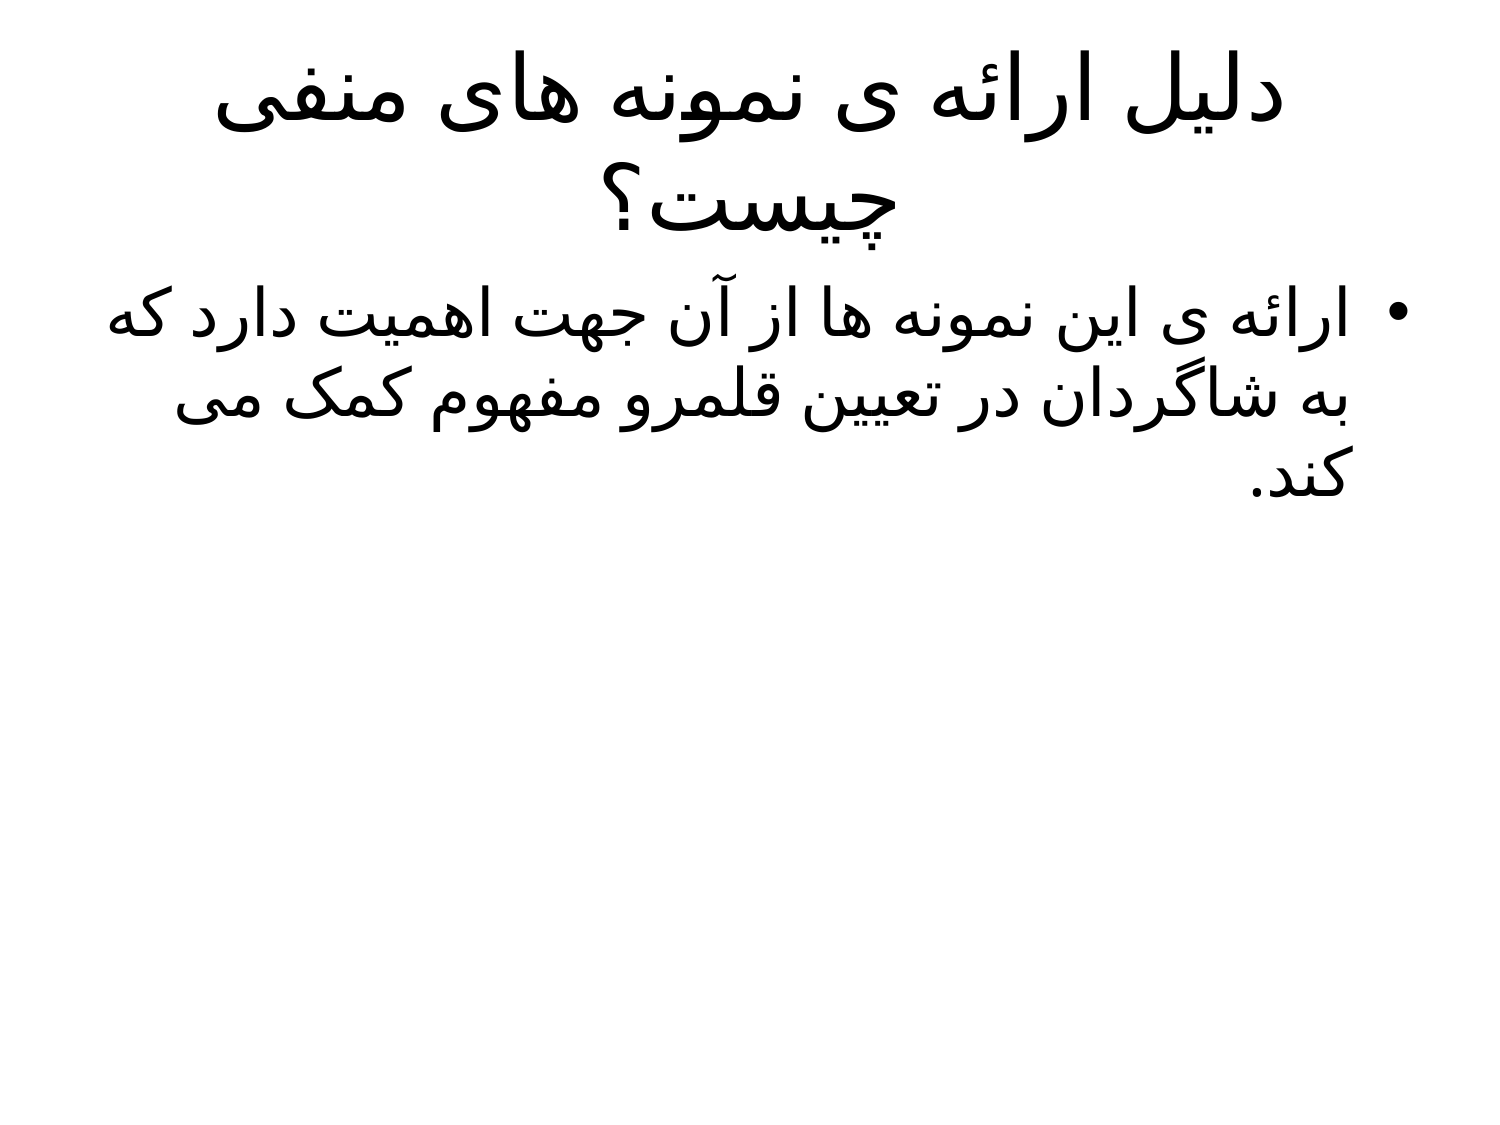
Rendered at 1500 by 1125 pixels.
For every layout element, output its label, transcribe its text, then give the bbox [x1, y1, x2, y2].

title دلیل ارائه ی نمونه های منفی چیست؟ [75, 45, 1425, 233]
list ارائه ی این نمونه ها از آن جهت اهمیت دارد که به شاگردان در تعیین قلمرو مفهوم کمک می کند. [75, 262, 1425, 1005]
